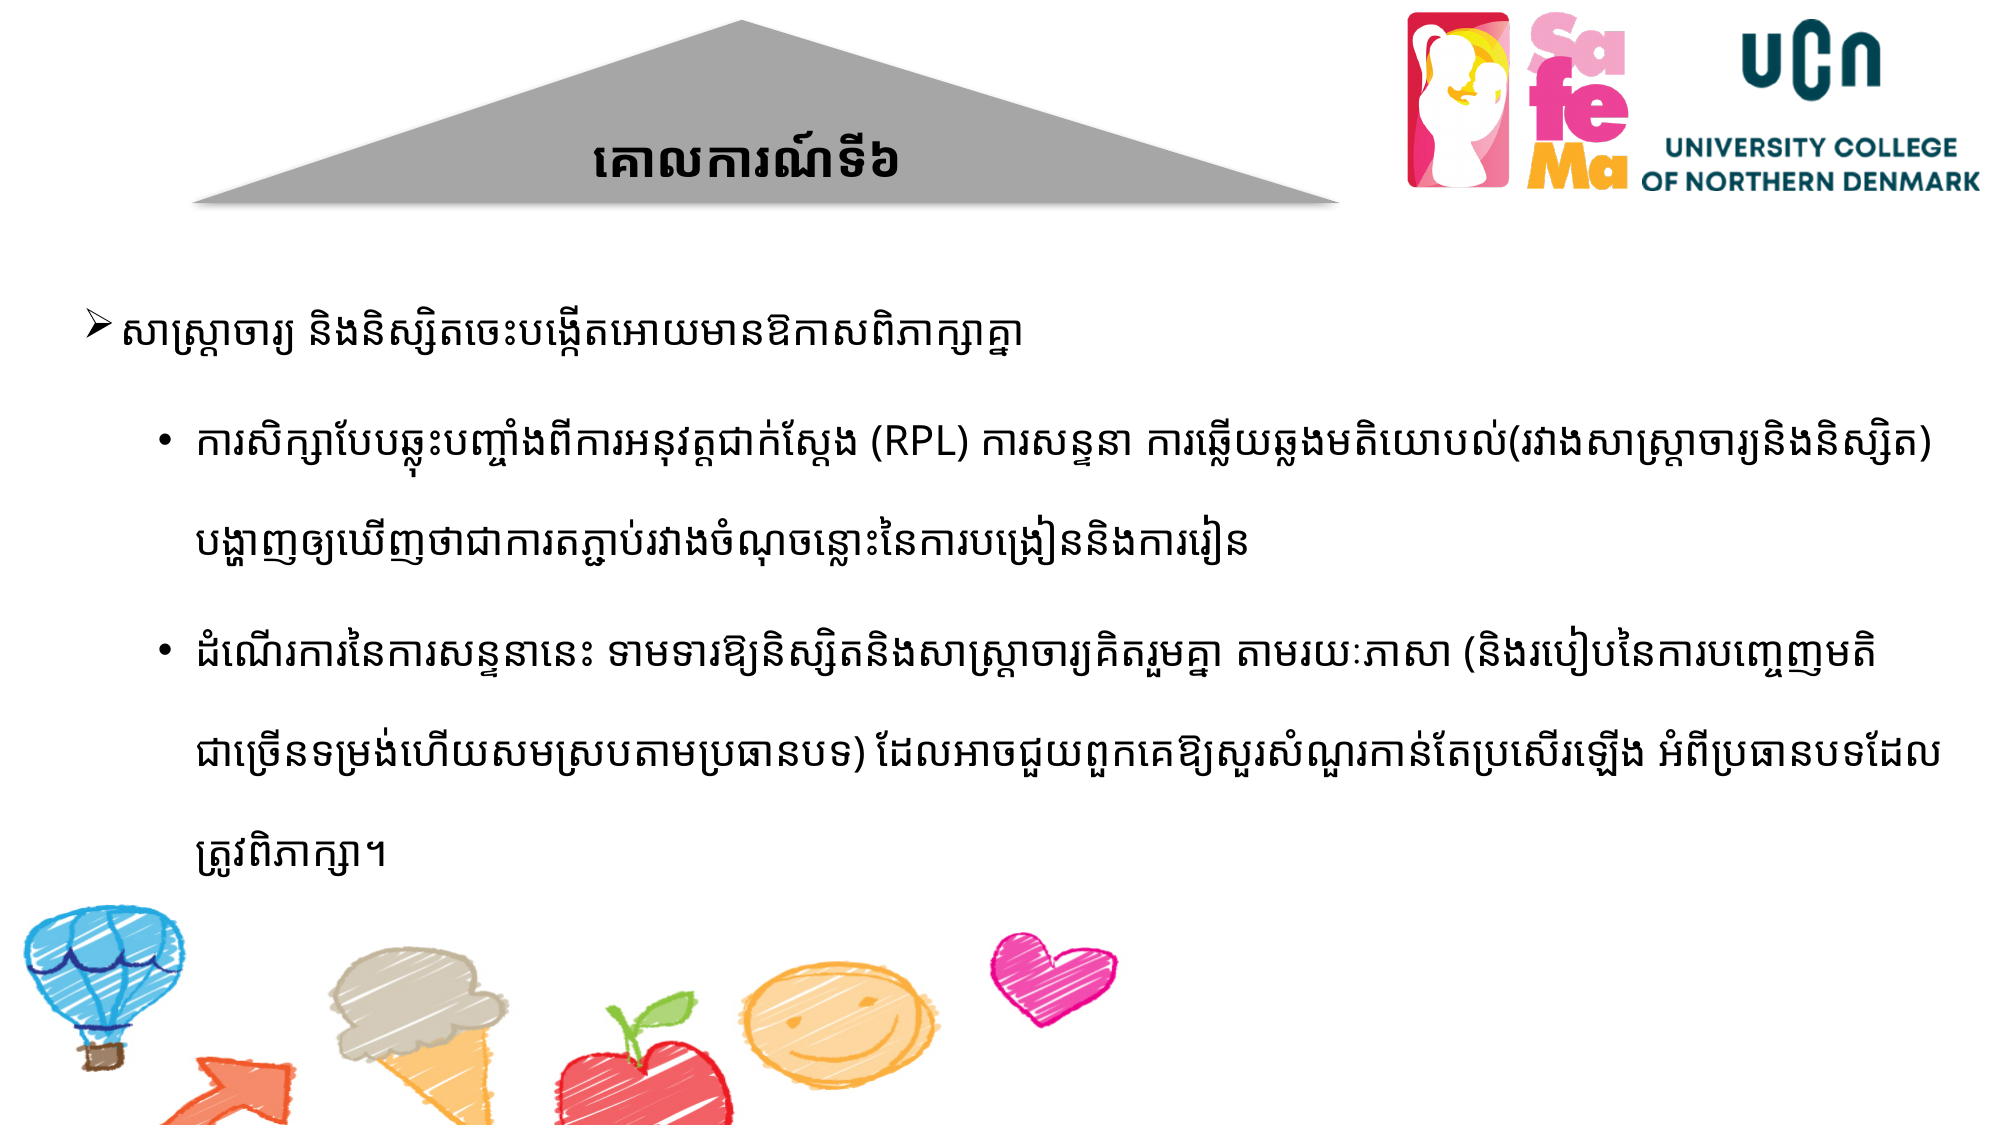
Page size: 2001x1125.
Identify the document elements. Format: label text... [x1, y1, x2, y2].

picture [1406, 11, 1629, 190]
picture [17, 870, 1671, 1125]
text_box គោលការណ៍ទី៦ [190, 19, 1342, 204]
text_box សាស្ត្រាចារ្យ និងនិស្សិតចេះបង្កើតអោយមានឱកាសពិភាក្សាគ្នា ការសិក្សាបែបឆ្លុះបញ្ចាំងពីការអនុវត្តជាក់ស្តែង (RPL) ការសន្ទនា ការឆ្លើយឆ្លងមតិយោបល់(រវាងសាស្ត្រាចារ្យ​និងនិស្សិត) បង្ហាញឲ្យឃើញថាជាការតភ្ជាប់រវាងចំណុចន្លោះនៃការបង្រៀននិងការរៀន ដំណើរការនៃការសន្ទនានេះ ទាមទារឱ្យនិស្សិតនិងសាស្រ្តាចារ្យគិតរួមគ្នា តាមរយៈភាសា (និងរបៀបនៃការបញ្ចេញមតិជាច្រើនទម្រង់ហើយសមស្របតាមប្រធានបទ) ដែលអាចជួយពួកគេឱ្យសួរសំណួរកាន់តែប្រសើរឡើង អំពីប្រធានបទដែលត្រូវពិភាក្សា។ [67, 245, 1979, 1045]
picture [1642, 19, 1980, 191]
